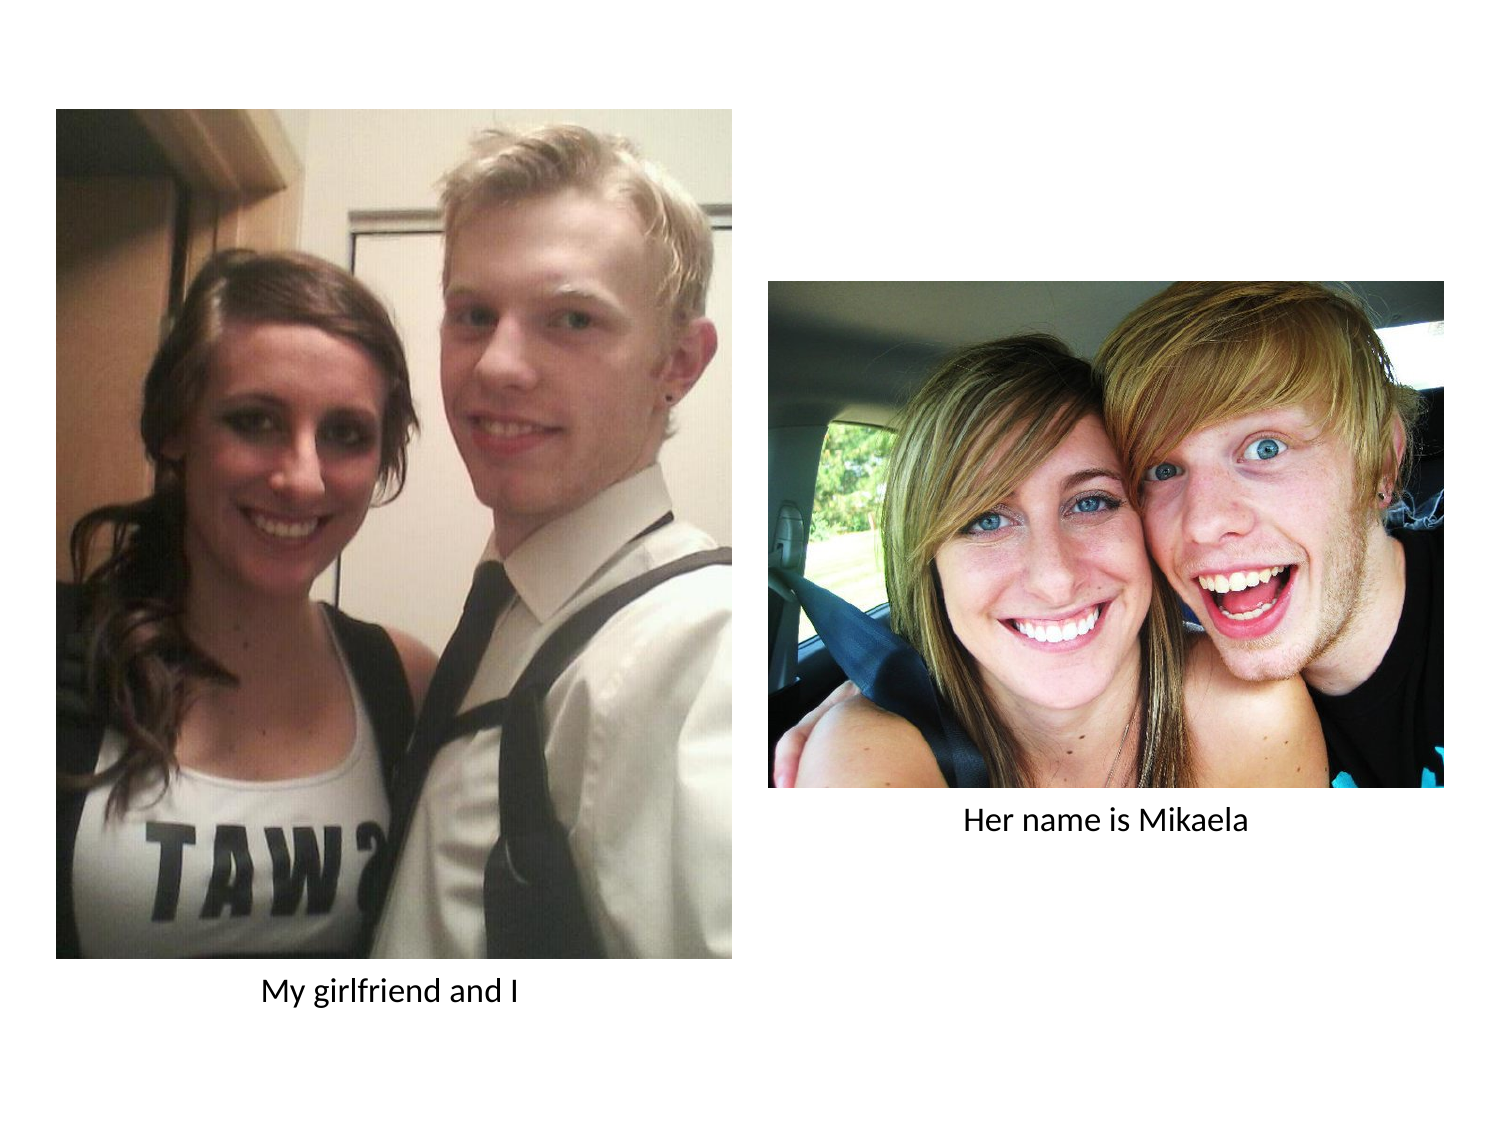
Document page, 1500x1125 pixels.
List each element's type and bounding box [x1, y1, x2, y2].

text_box [768, 280, 1444, 846]
text_box [55, 109, 732, 1018]
